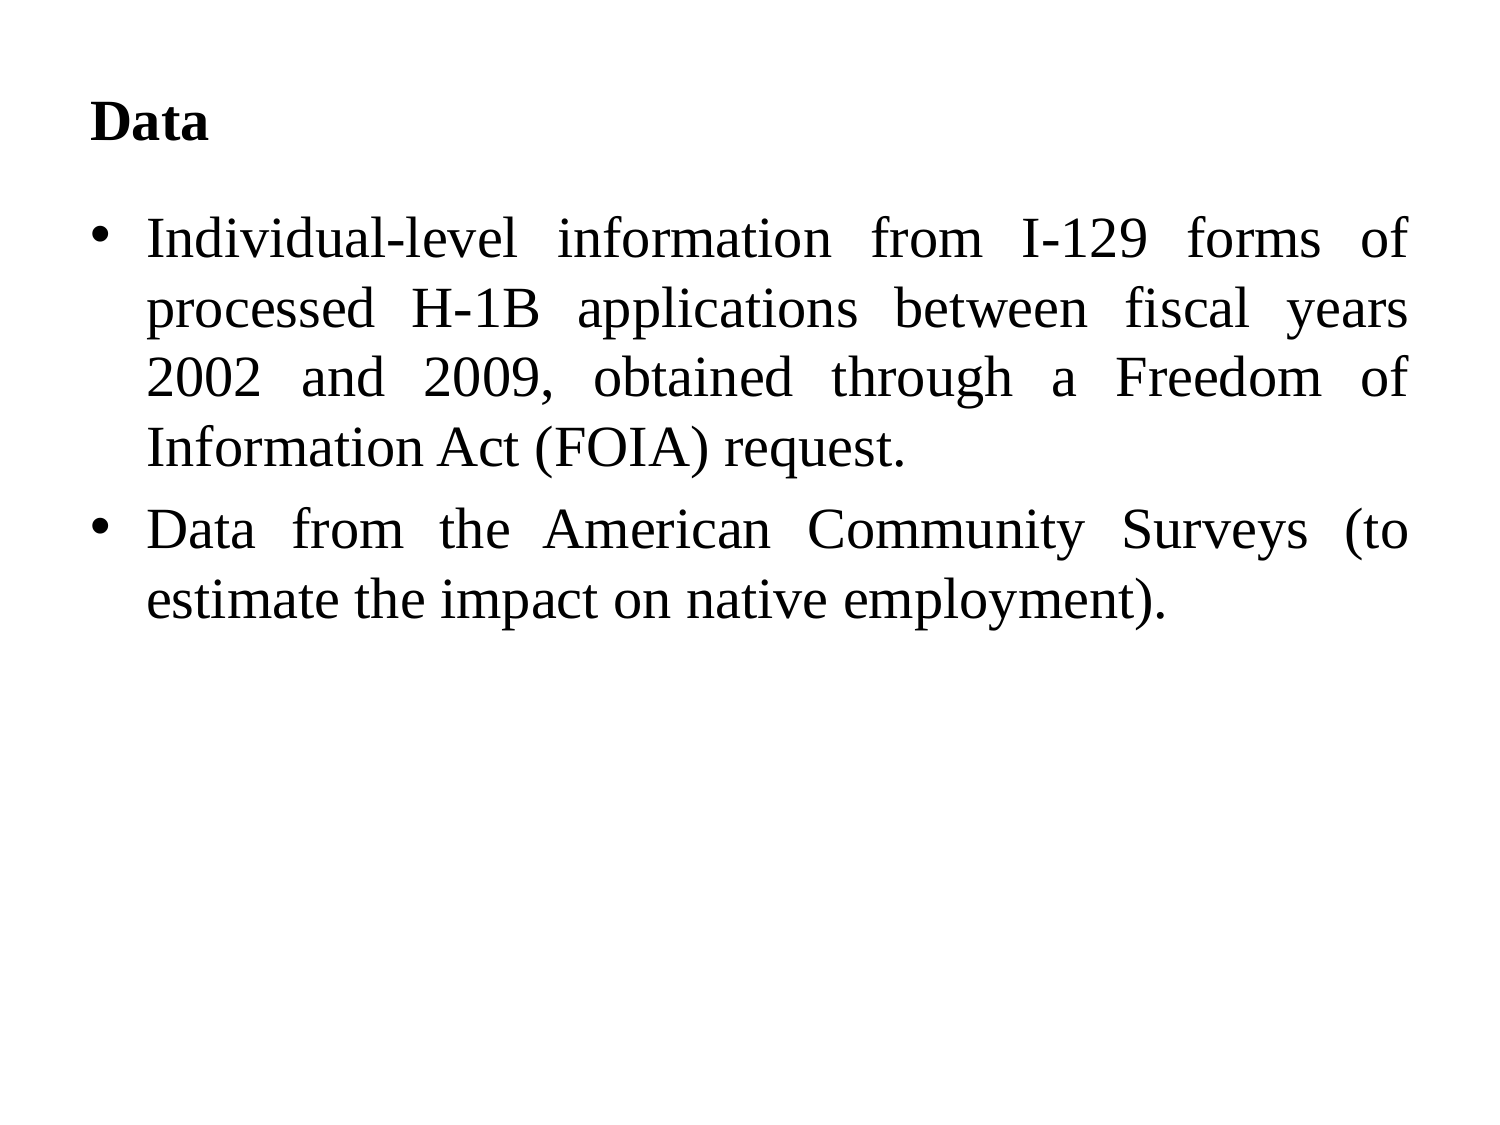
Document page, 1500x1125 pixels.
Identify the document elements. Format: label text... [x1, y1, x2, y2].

list Data Individual-level information from I-129 forms of processed H-1B applications between fiscal years 2002 and 2009, obtained through a Freedom of Information Act (FOIA) request. Data from the American Community Surveys (to estimate the impact on native employment). [75, 75, 1425, 1005]
